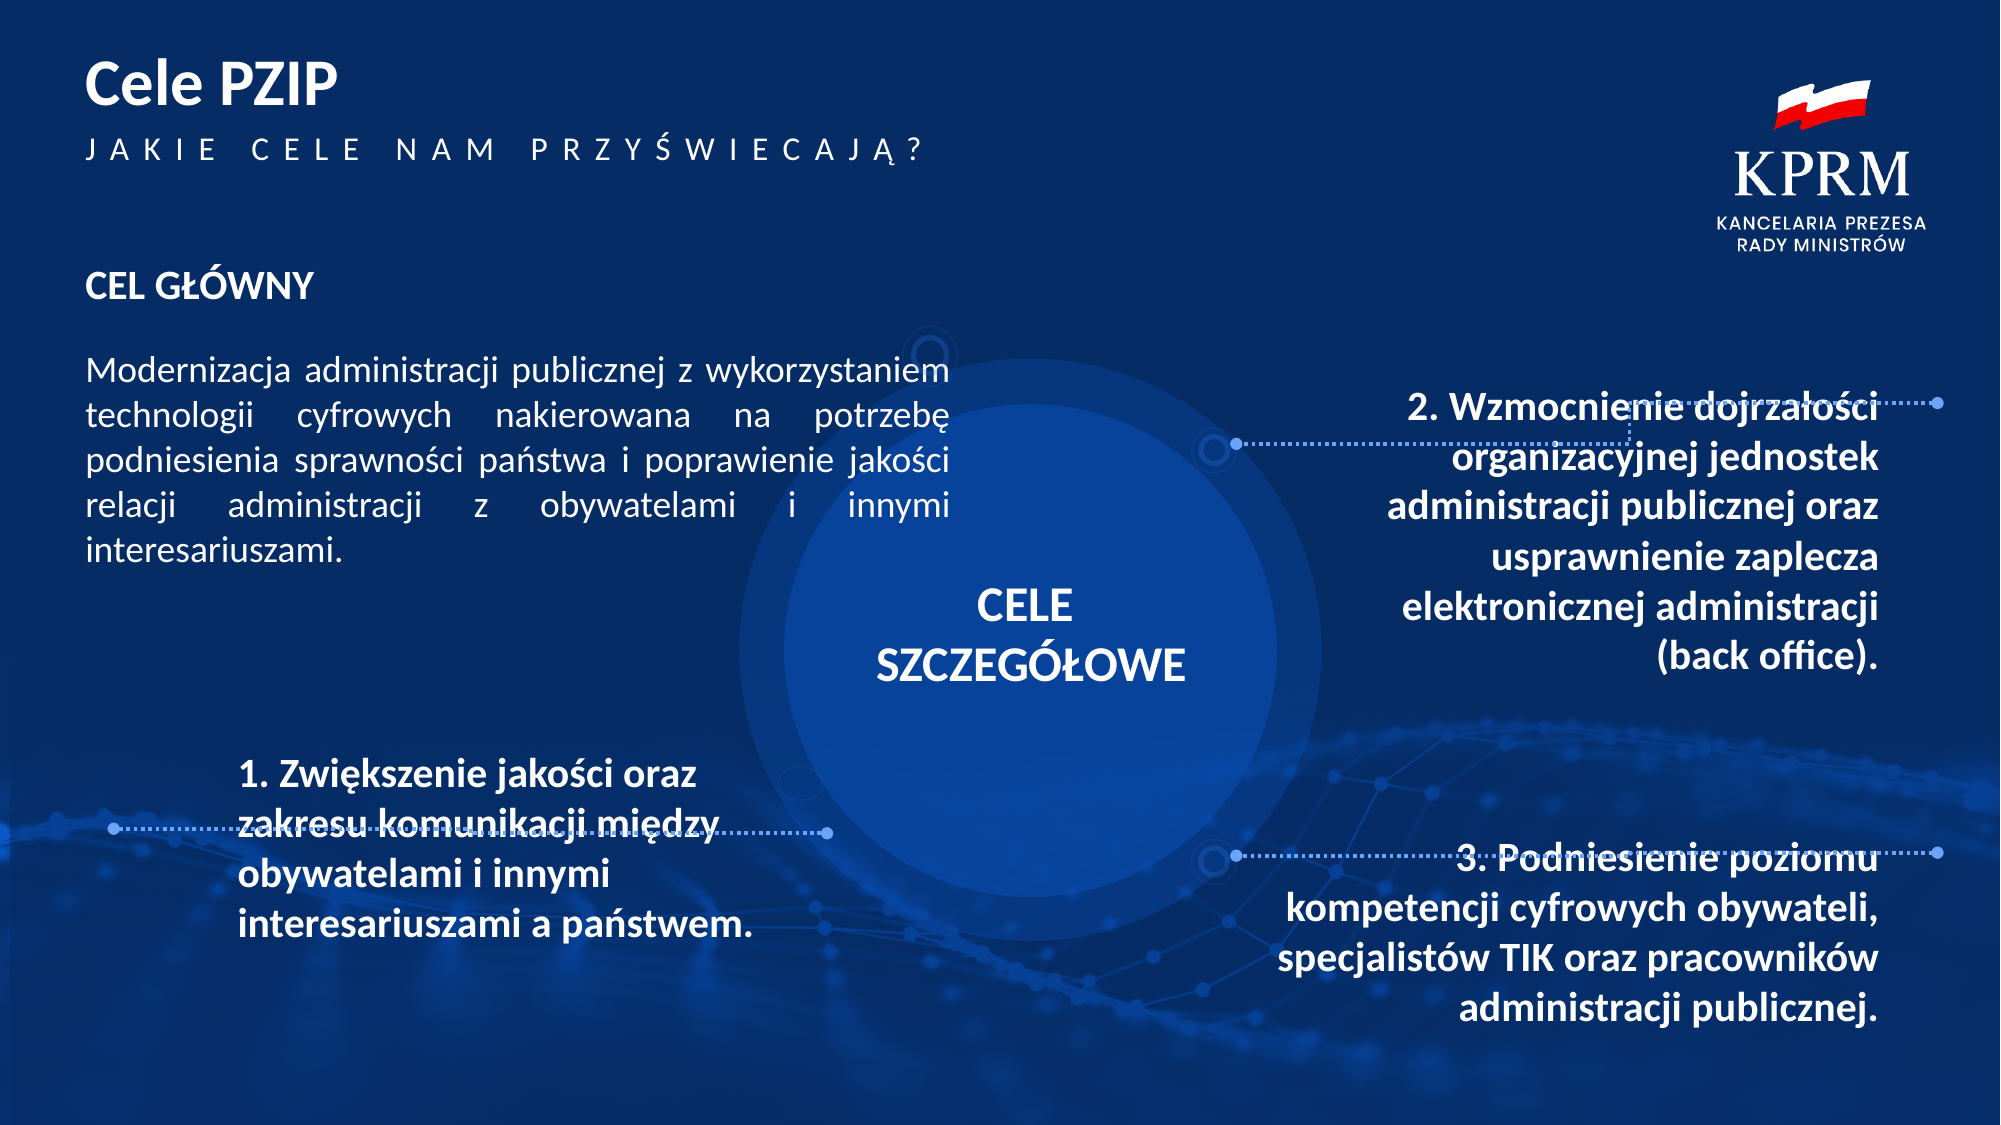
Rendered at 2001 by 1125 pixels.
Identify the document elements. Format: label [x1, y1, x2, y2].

text_box [0, 0, 2000, 1125]
text_box [70, 250, 966, 581]
text_box [1191, 370, 1938, 740]
text_box [739, 358, 1322, 942]
text_box [113, 738, 827, 1007]
picture [1701, 46, 1942, 285]
text_box [1191, 821, 1938, 1090]
